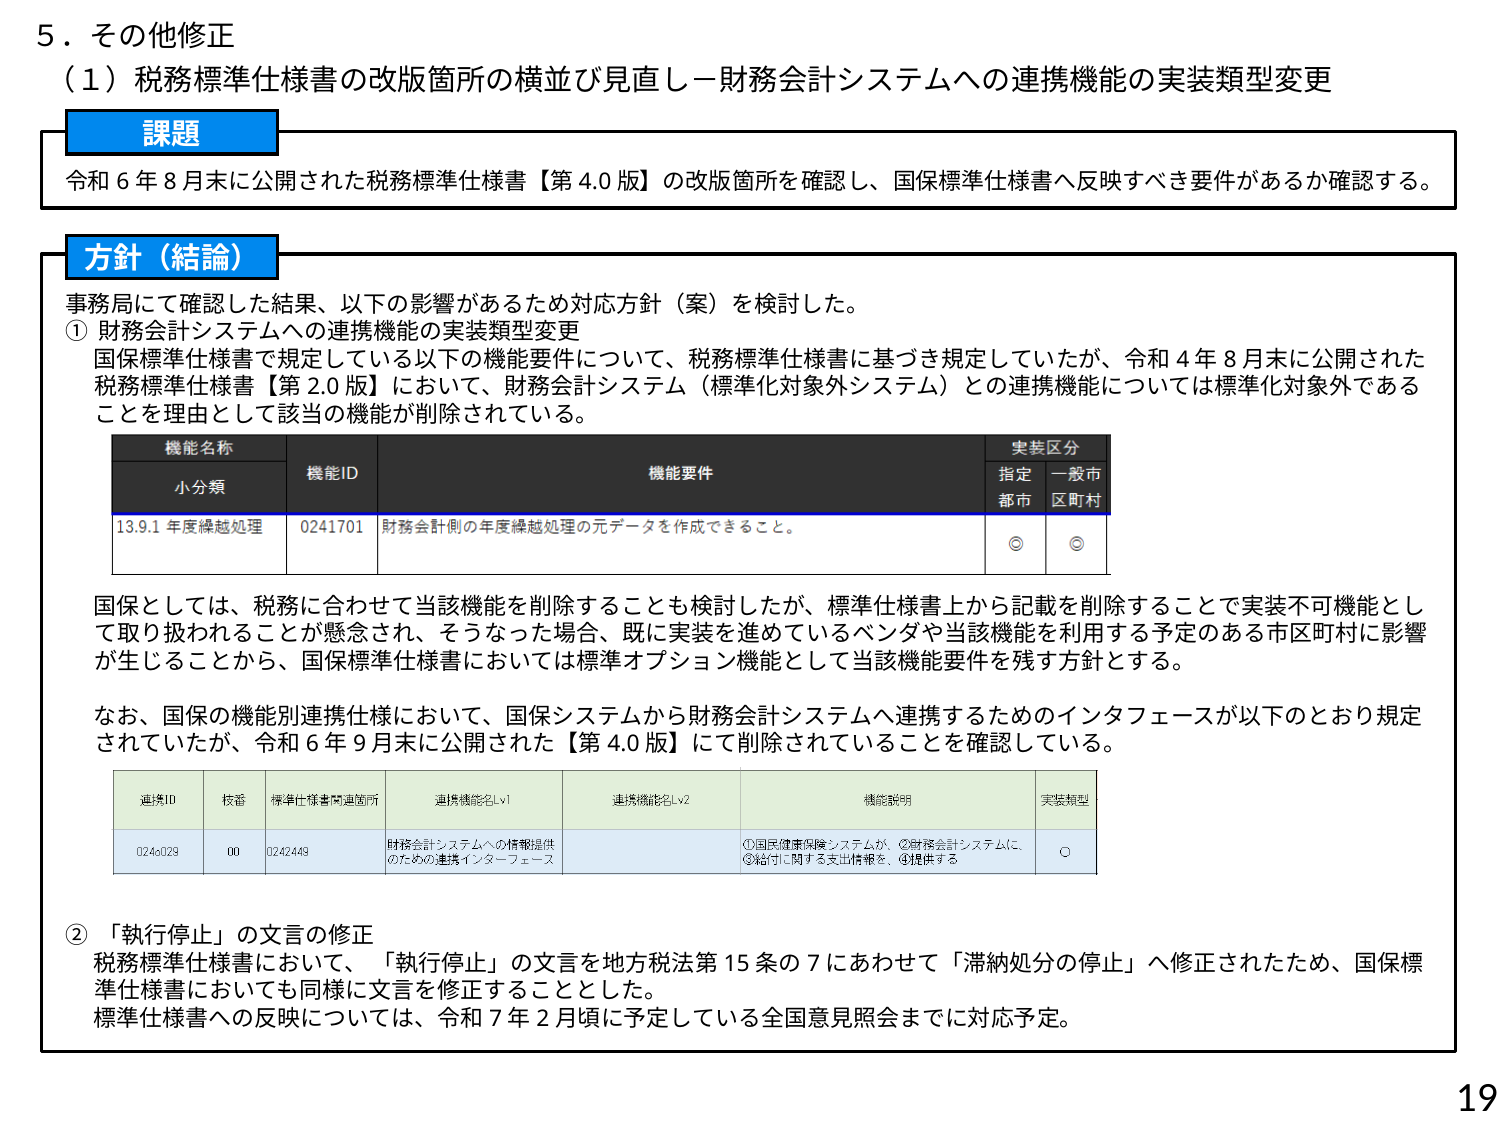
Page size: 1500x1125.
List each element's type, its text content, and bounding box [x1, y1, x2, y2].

text_box ５．その他修正 [16, 2, 1440, 49]
picture [111, 432, 1111, 575]
text_box 方針（結論） [65, 235, 278, 280]
text_box （１）税務標準仕様書の改版箇所の横並び見直し－財務会計システムへの連携機能の実装類型変更 [32, 54, 1456, 104]
picture [111, 767, 1098, 875]
text_box 令和6年8月末に公開された税務標準仕様書【第4.0版】の改版箇所を確認し、国保標準仕様書へ反映すべき要件があるか確認する。 [41, 131, 1456, 208]
text_box 課題 [65, 110, 278, 155]
slide_number 19 [1163, 1065, 1500, 1125]
text_box 事務局にて確認した結果、以下の影響があるため対応方針（案）を検討した。 ① 財務会計システムへの連携機能の実装類型変更 国保標準仕様書で規定している以下の機能要件について、税務標準仕様書に基づき規定していたが、令和4年8月末に公開された税務標準仕様書【第2.0版】において、財務会計システム（標準化対象外システム）との連携機能については標準化対象外であることを理由として該当の機能が削除されている。 国保としては、税務に合わせて当該機能を削除することも検討したが、標準仕様書上から記載を削除することで実装不可機能として取り扱われることが懸念され、そうなった場合、既に実装を進めているベンダや当該機能を利用する予定のある市区町村に影響が生じることから、国保標準仕様書においては標準オプション機能として当該機能要件を残す方針とする。 なお、国保の機能別連携仕様において、国保システムから財務会計システムへ連携するためのインタフェースが以下のとおり規定されていたが、令和6年9月末に公開された【第4.0版】にて削除されていることを確認している。 ② 「執行停止」の文言の修正 税務標準仕様書において、 「執行停止」の文言を地方税法第15条の7にあわせて「滞納処分の停止」へ修正されたため、国保標準仕様書においても同様に文言を修正することとした。 標準仕様書への反映については、令和7年2月頃に予定している全国意見照会までに対応予定。 [41, 254, 1456, 1052]
